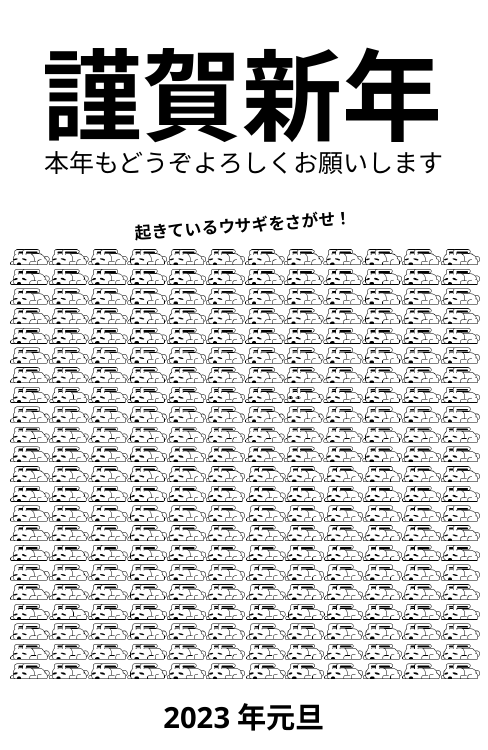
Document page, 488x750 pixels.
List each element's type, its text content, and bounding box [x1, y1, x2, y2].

text_box 起きているウサギをさがせ！ [119, 199, 369, 247]
text_box 本年もどうぞよろしくお願いします [29, 140, 459, 185]
text_box 謹賀新年 [27, 26, 458, 162]
text_box 2023年元旦 [148, 692, 340, 743]
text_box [10, 249, 480, 680]
